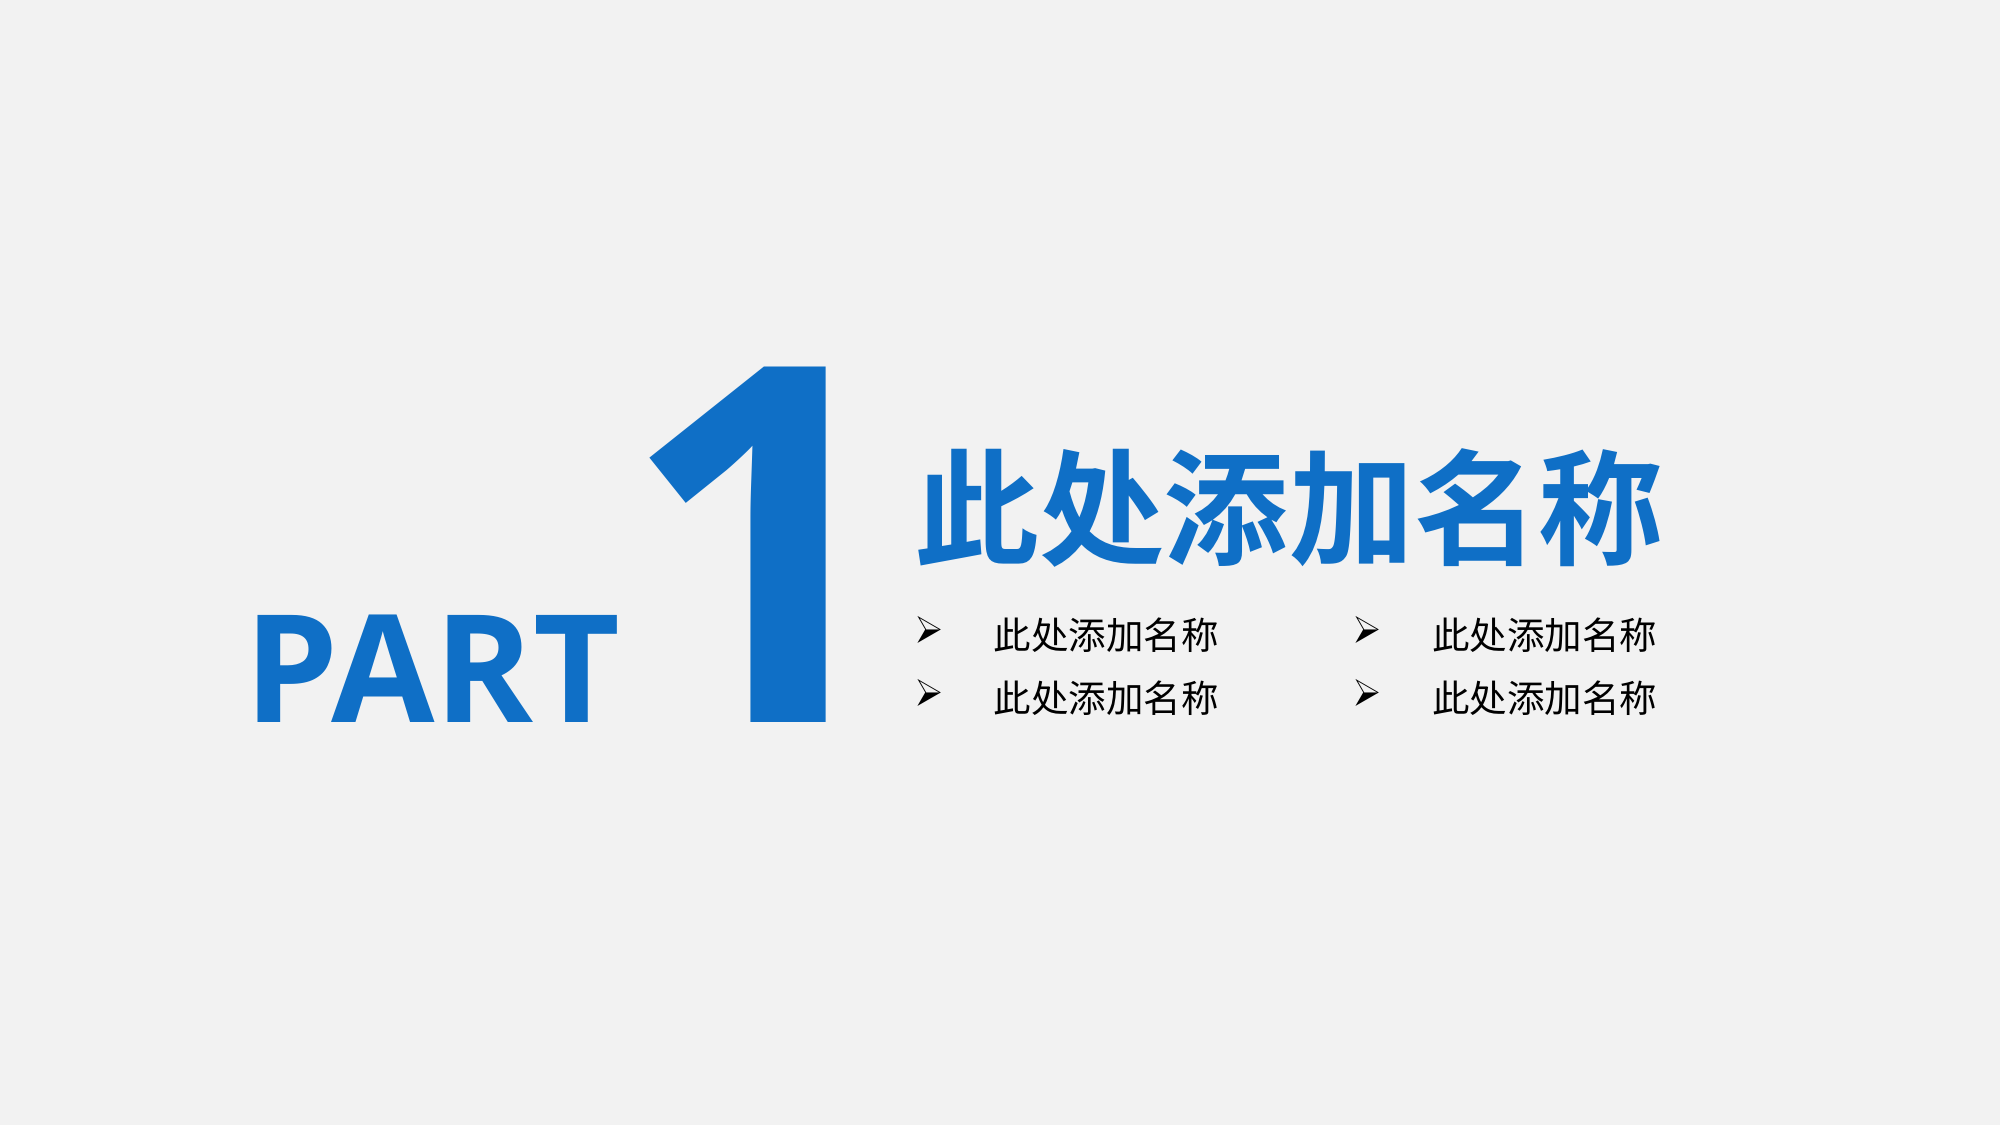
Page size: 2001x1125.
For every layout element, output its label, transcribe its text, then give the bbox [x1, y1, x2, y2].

text_box 此处添加名称 [899, 604, 1234, 665]
text_box 此处添加名称 [1337, 667, 1672, 728]
text_box 此处添加名称 [899, 667, 1234, 728]
text_box PART1 [229, 217, 921, 830]
text_box 此处添加名称 [1337, 604, 1672, 665]
text_box 此处添加名称 [899, 423, 1713, 588]
